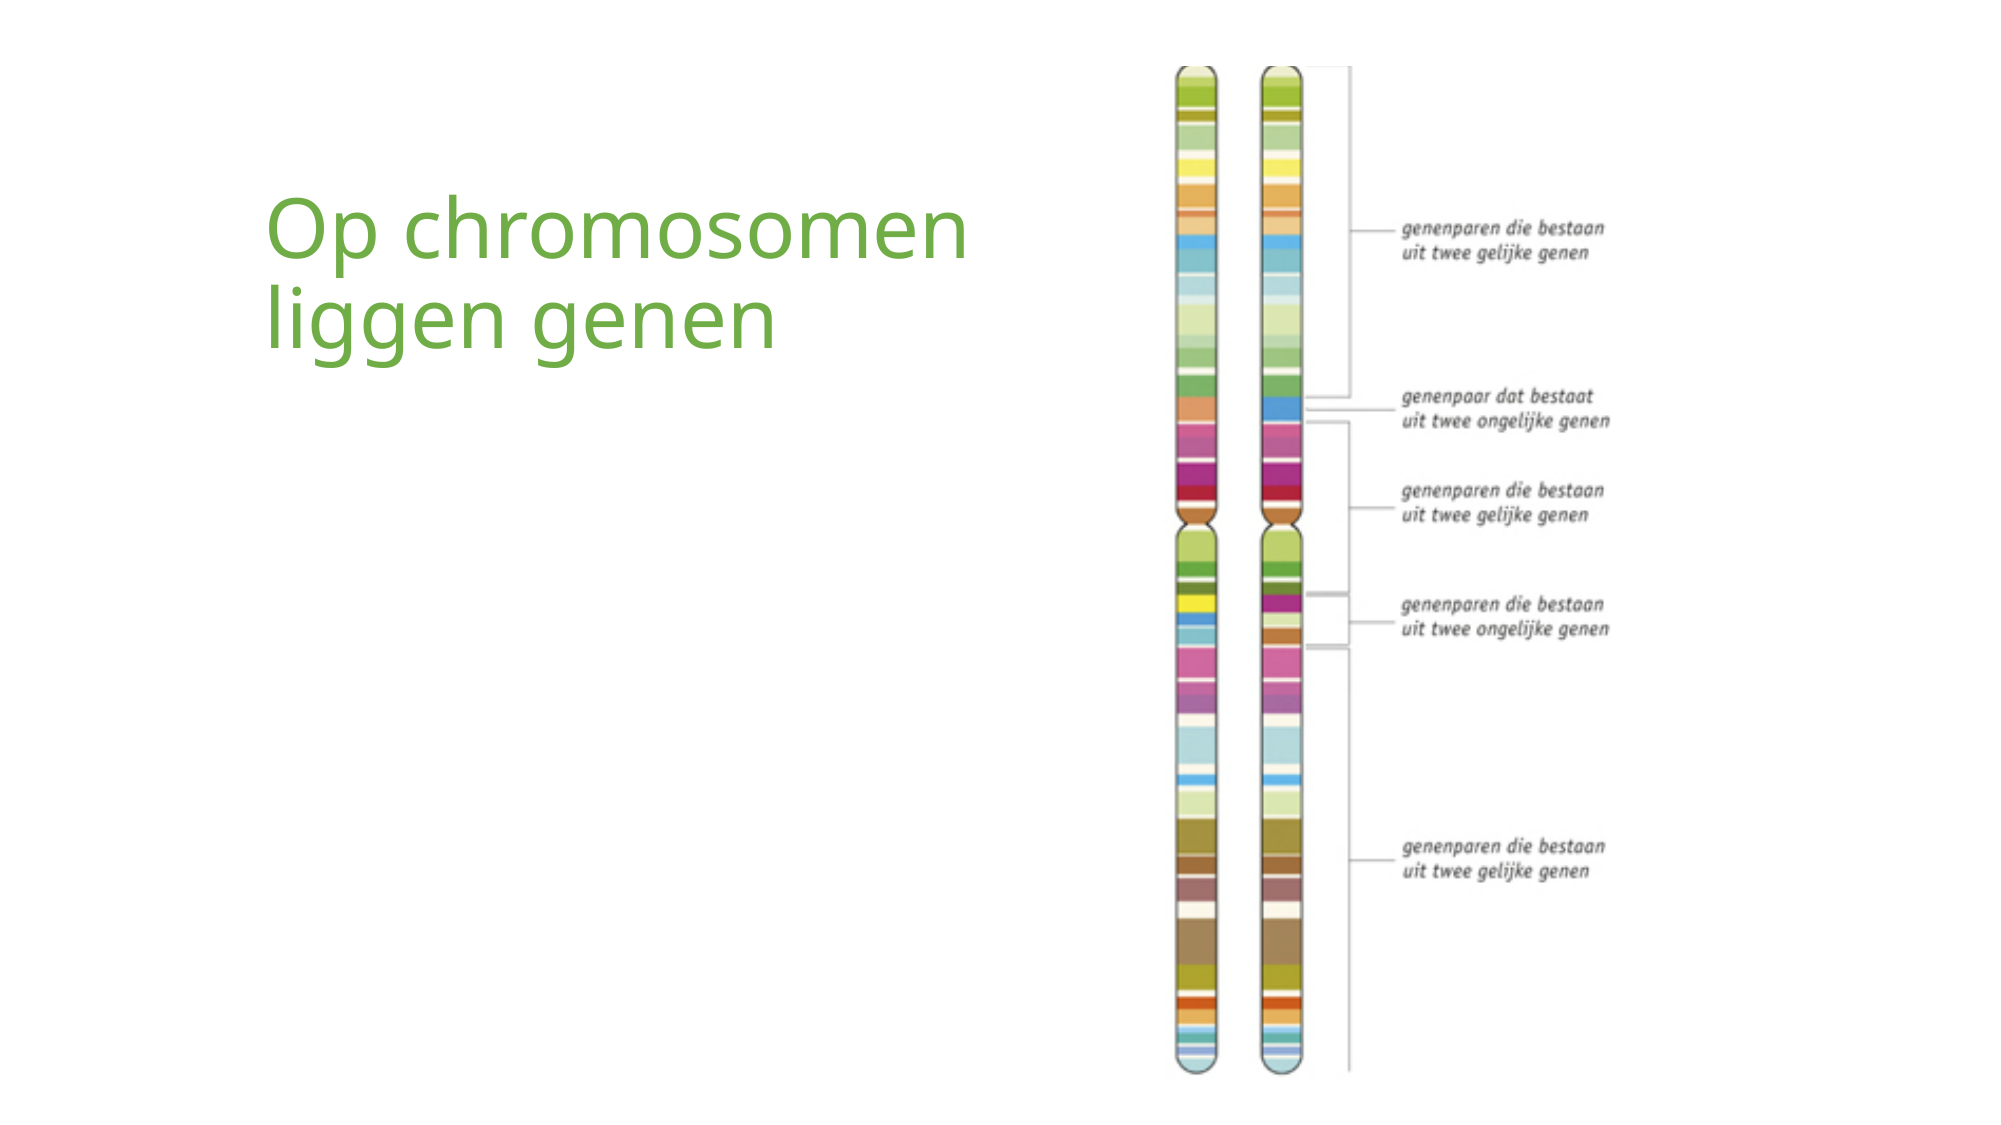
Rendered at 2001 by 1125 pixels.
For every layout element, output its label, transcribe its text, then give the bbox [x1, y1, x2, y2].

title Op chromosomen liggen genen [249, 30, 1042, 523]
picture [1106, 66, 1688, 1081]
